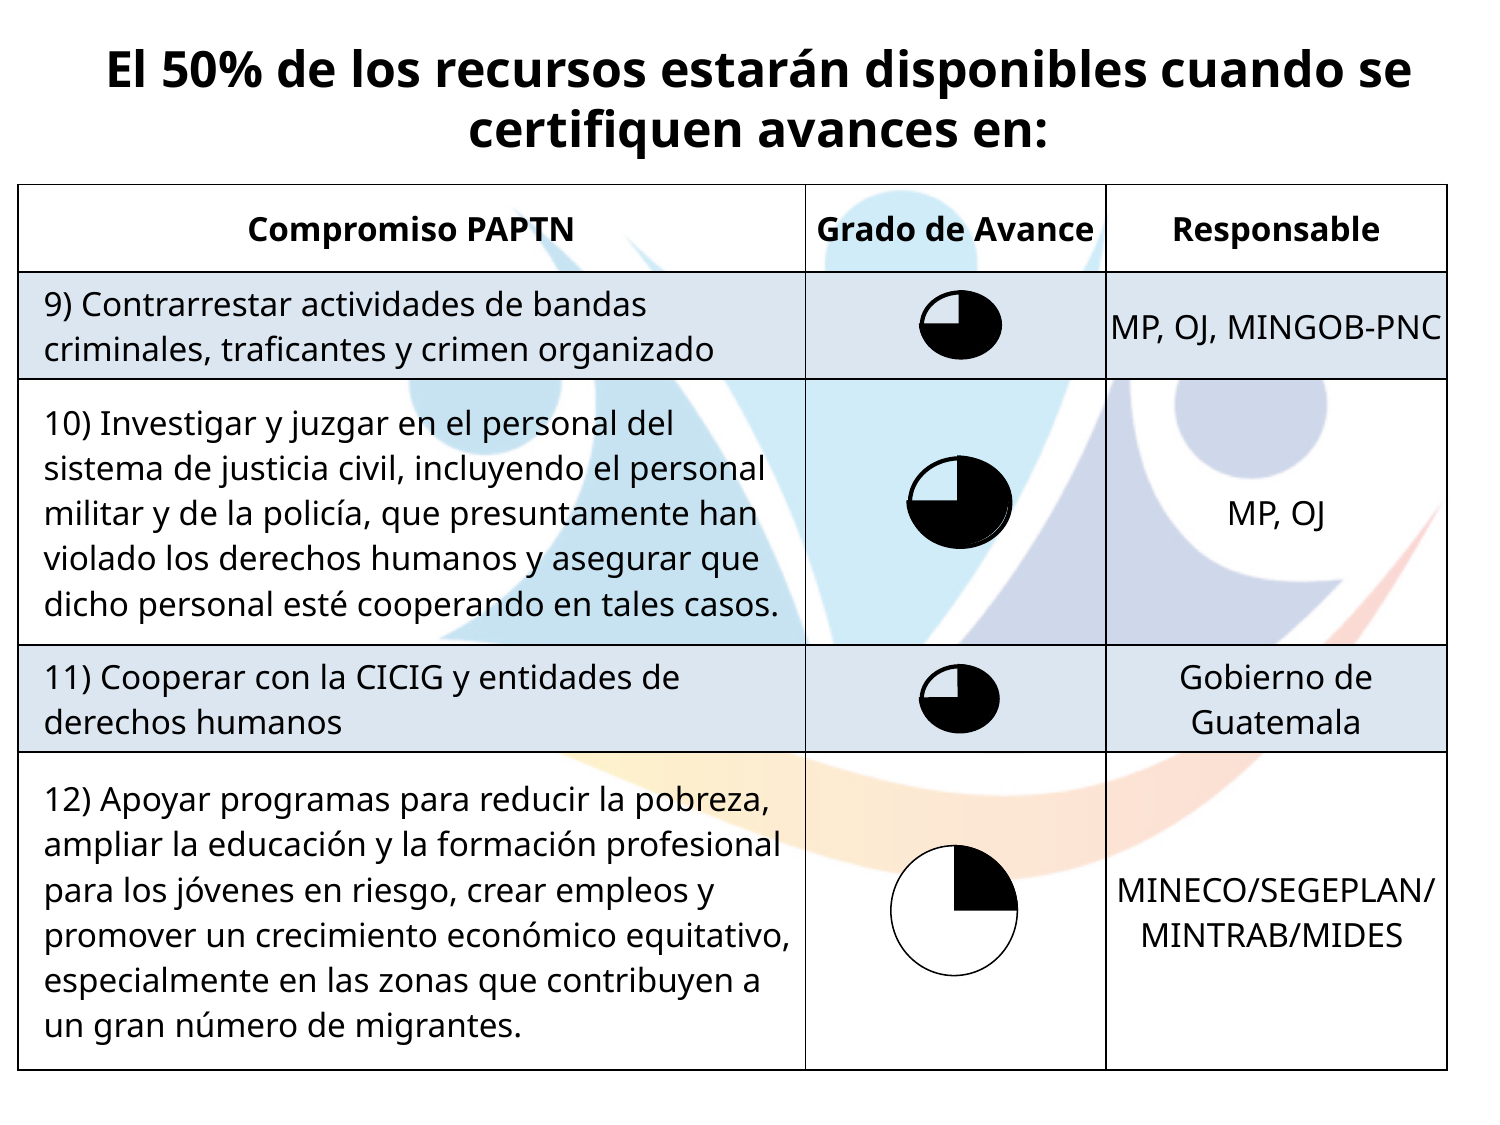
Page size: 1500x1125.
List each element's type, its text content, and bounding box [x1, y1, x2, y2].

table_header Responsable [1107, 185, 1446, 271]
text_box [906, 455, 1011, 548]
table_cell 10) Investigar y juzgar en el personal del sistema de justicia civil, incluyendo el personal militar y de la policía, que presuntamente han violado los derechos humanos y asegurar que dicho personal esté cooperando en tales casos. [19, 380, 805, 644]
table_cell Gobierno de Guatemala [1107, 646, 1446, 751]
table_cell MP, OJ [1107, 380, 1446, 644]
table_cell MP, OJ, MINGOB-PNC [1107, 273, 1446, 378]
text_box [919, 290, 1001, 358]
table_cell [806, 273, 1105, 378]
table_cell MINECO/SEGEPLAN/ MINTRAB/MIDES [1107, 753, 1446, 1069]
table_cell [806, 646, 1105, 751]
table_cell 11) Cooperar con la CICIG y entidades de derechos humanos [19, 646, 805, 751]
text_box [919, 664, 998, 732]
text_box [954, 844, 1019, 911]
table_cell 12) Apoyar programas para reducir la pobreza, ampliar la educación y la formación profesional para los jóvenes en riesgo, crear empleos y promover un crecimiento económico equitativo, especialmente en las zonas que contribuyen a un gran número de migrantes. [19, 753, 805, 1069]
table_header Compromiso PAPTN [19, 185, 805, 271]
table_header Grado de Avance [806, 185, 1105, 271]
table_cell 9) Contrarrestar actividades de bandas criminales, traficantes y crimen organizado [19, 273, 805, 378]
table_cell [806, 753, 1105, 1069]
table_cell [806, 380, 1105, 644]
title El 50% de los recursos estarán disponibles cuando se certifiquen avances en: [17, 3, 1500, 192]
text_box [888, 843, 1020, 978]
